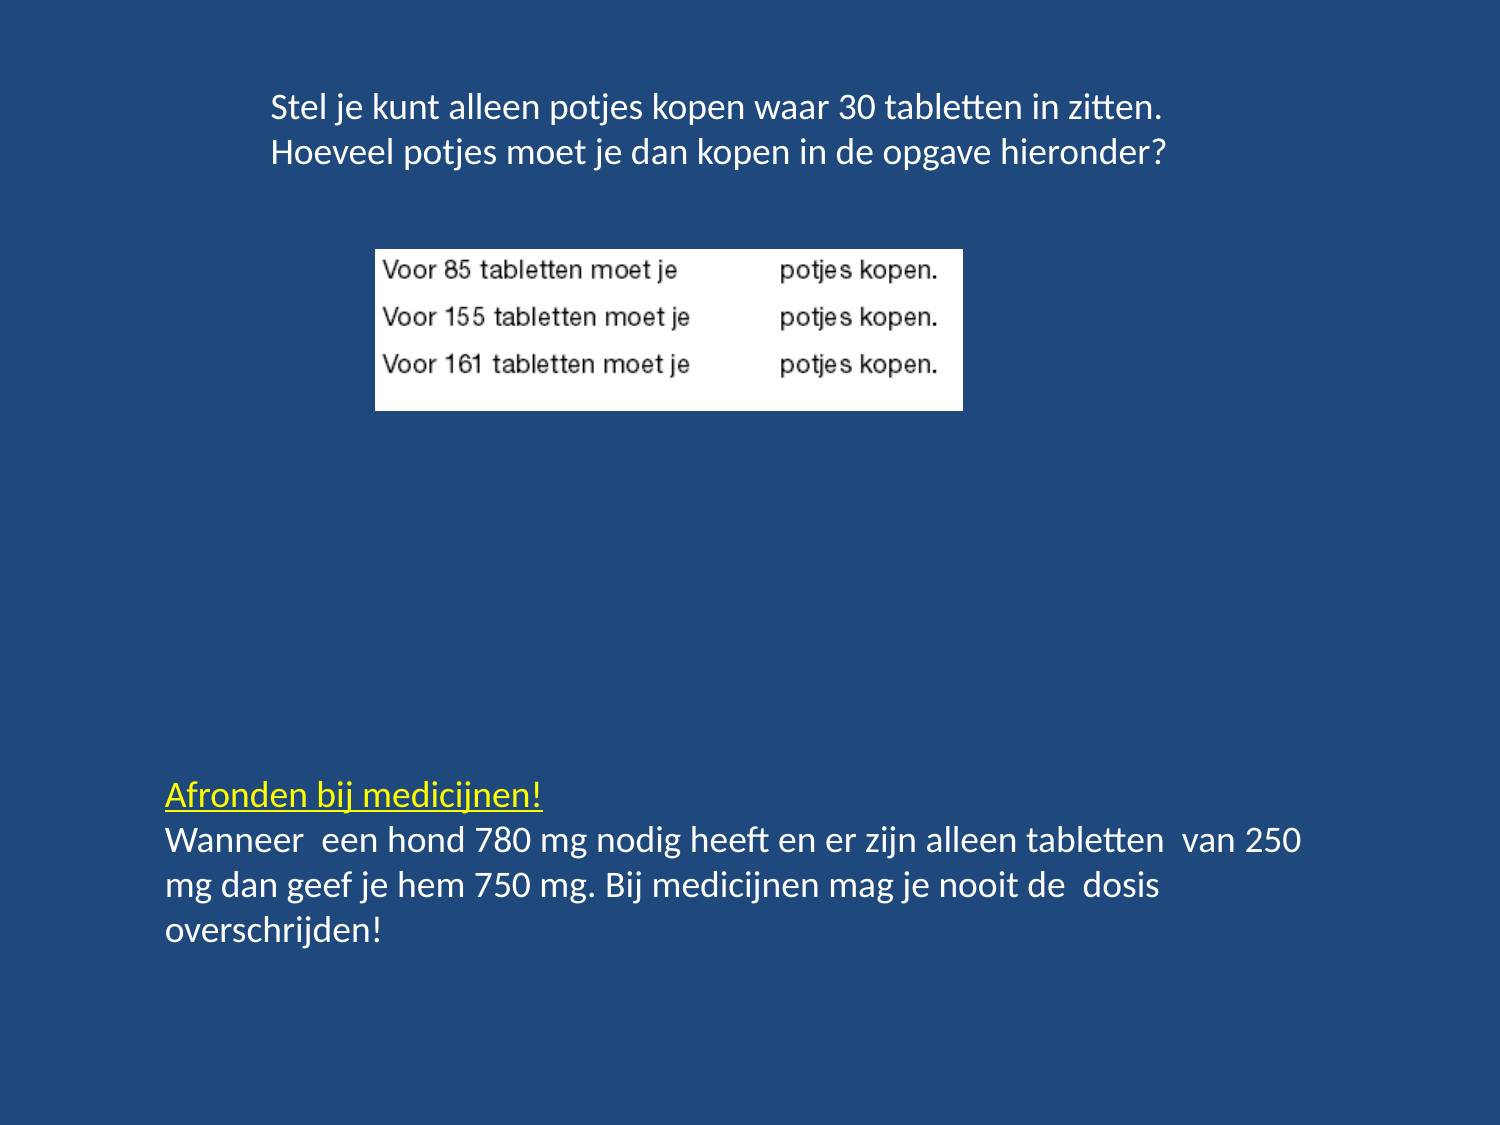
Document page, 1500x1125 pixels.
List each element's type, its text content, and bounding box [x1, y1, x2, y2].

picture [374, 249, 963, 412]
text_box Afronden bij medicijnen! Wanneer een hond 780 mg nodig heeft en er zijn alleen tabletten van 250 mg dan geef je hem 750 mg. Bij medicijnen mag je nooit de dosis overschrijden! [150, 762, 1325, 958]
text_box Stel je kunt alleen potjes kopen waar 30 tabletten in zitten. Hoeveel potjes moet je dan kopen in de opgave hieronder? [255, 74, 1188, 180]
